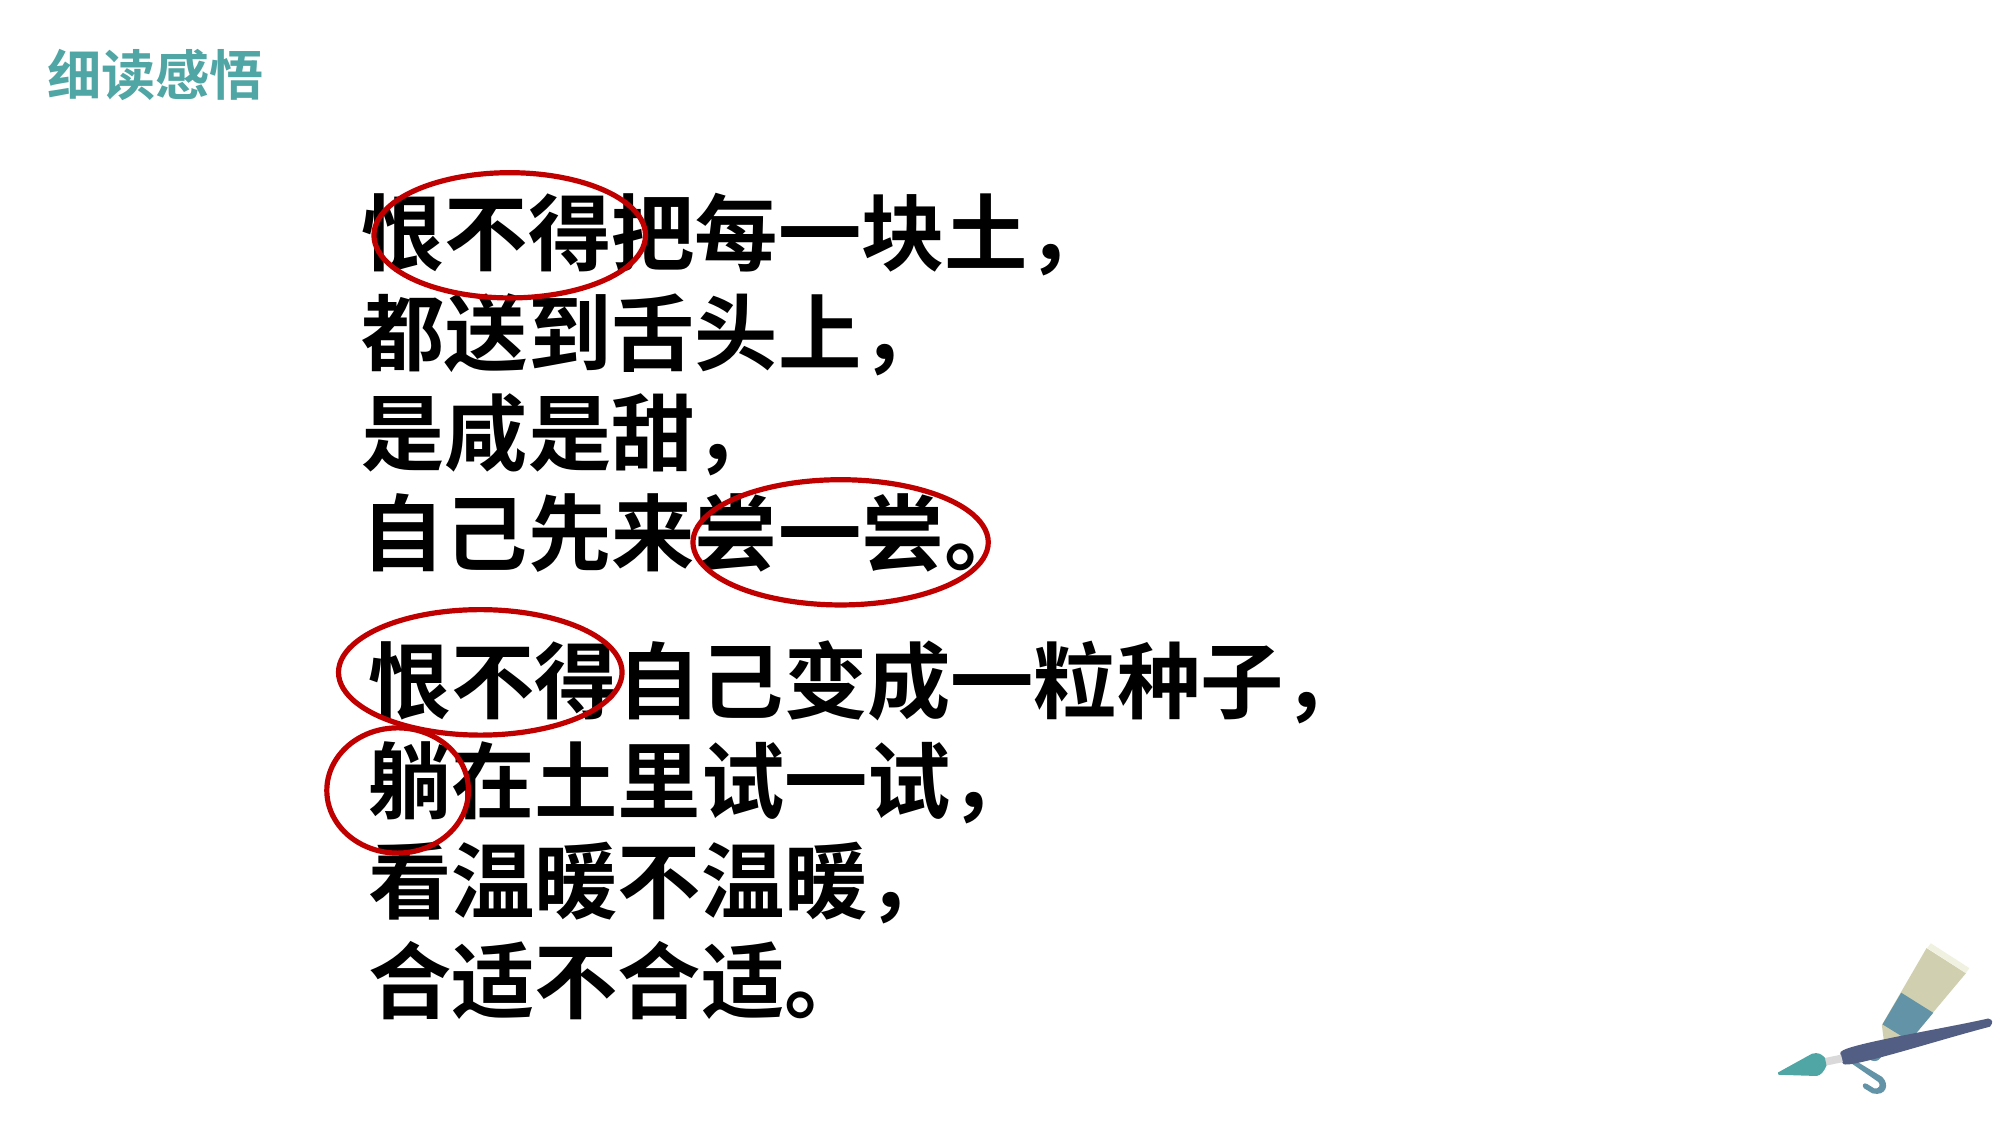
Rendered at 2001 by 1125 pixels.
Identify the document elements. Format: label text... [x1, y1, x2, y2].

text_box 恨不得自己变成一粒种子， 躺在土里试一试， 看温暖不温暖， 合适不合适。 [353, 621, 1383, 1037]
text_box 恨不得把每一块土， 都送到舌头上， 是咸是甜， 自己先来尝一尝。 [347, 173, 1130, 589]
text_box [325, 726, 470, 855]
text_box [372, 171, 647, 299]
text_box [1811, 945, 1974, 1125]
text_box [691, 478, 990, 606]
text_box [337, 608, 624, 737]
text_box 细读感悟 [32, 33, 347, 114]
